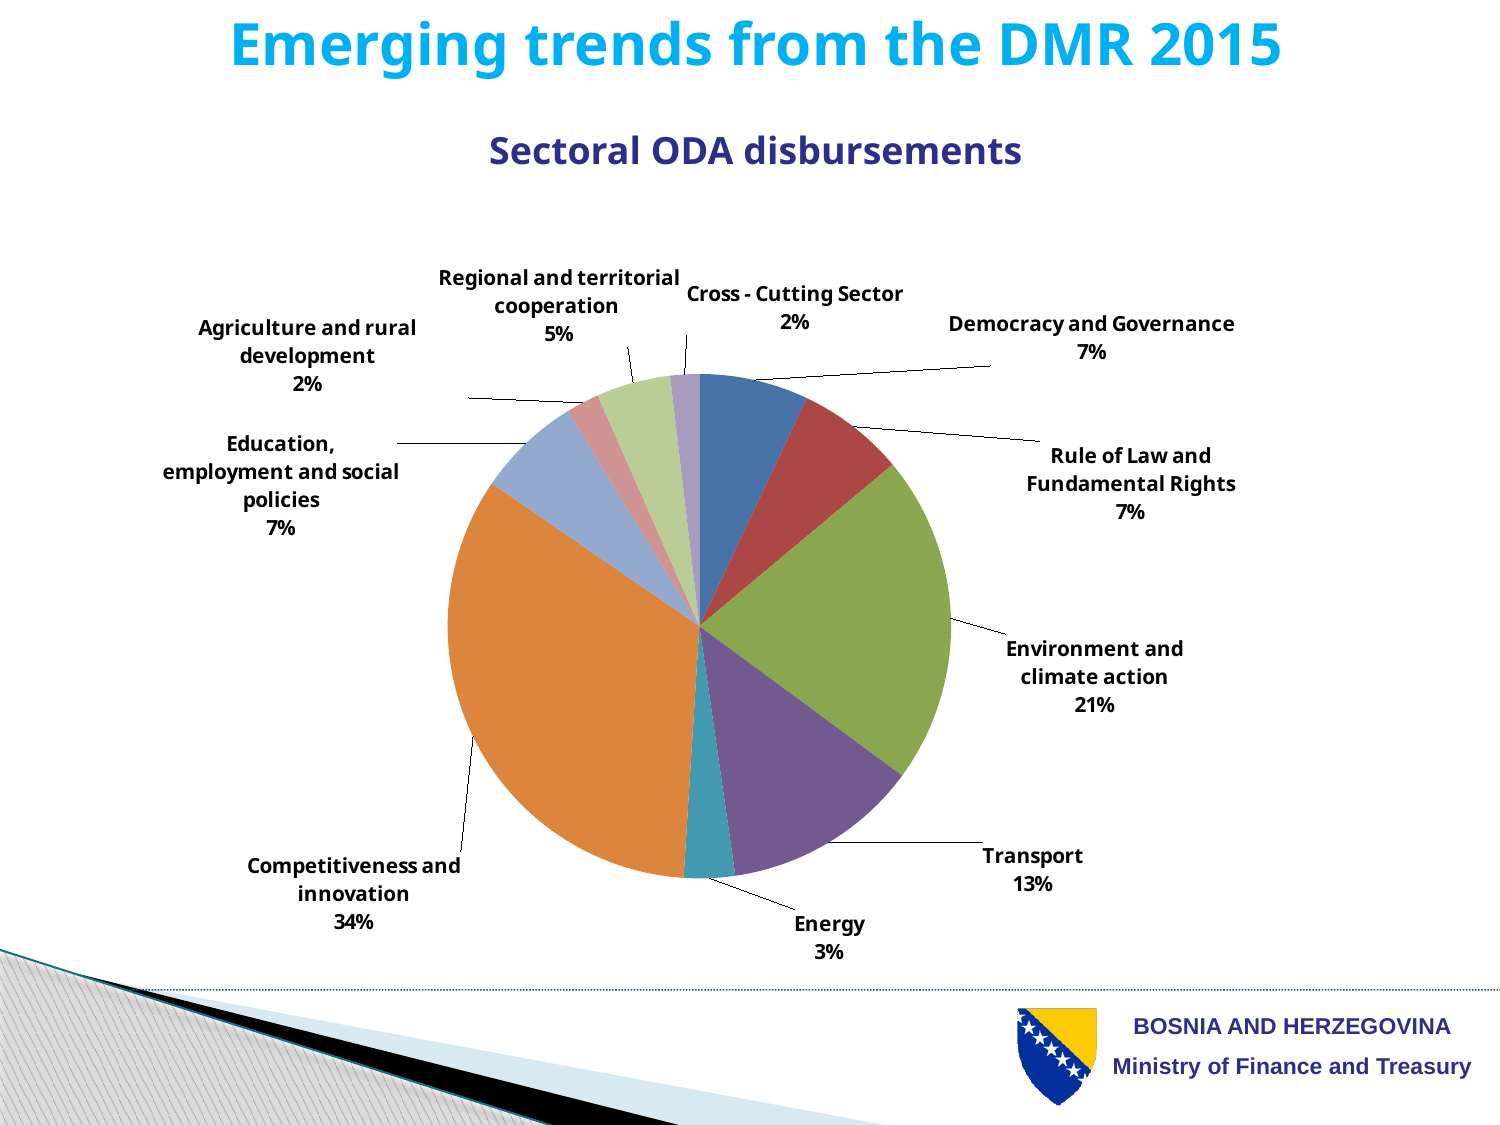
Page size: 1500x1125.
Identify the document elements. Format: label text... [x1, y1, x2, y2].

text_box BOSNIA AND HERZEGOVINA Ministry of Finance and Treasury [1096, 1004, 1489, 1125]
text_box Emerging trends from the DMR 2015 Sectoral ODA disbursements [29, 0, 1483, 253]
picture [1017, 1008, 1098, 1106]
chart [162, 174, 1238, 976]
